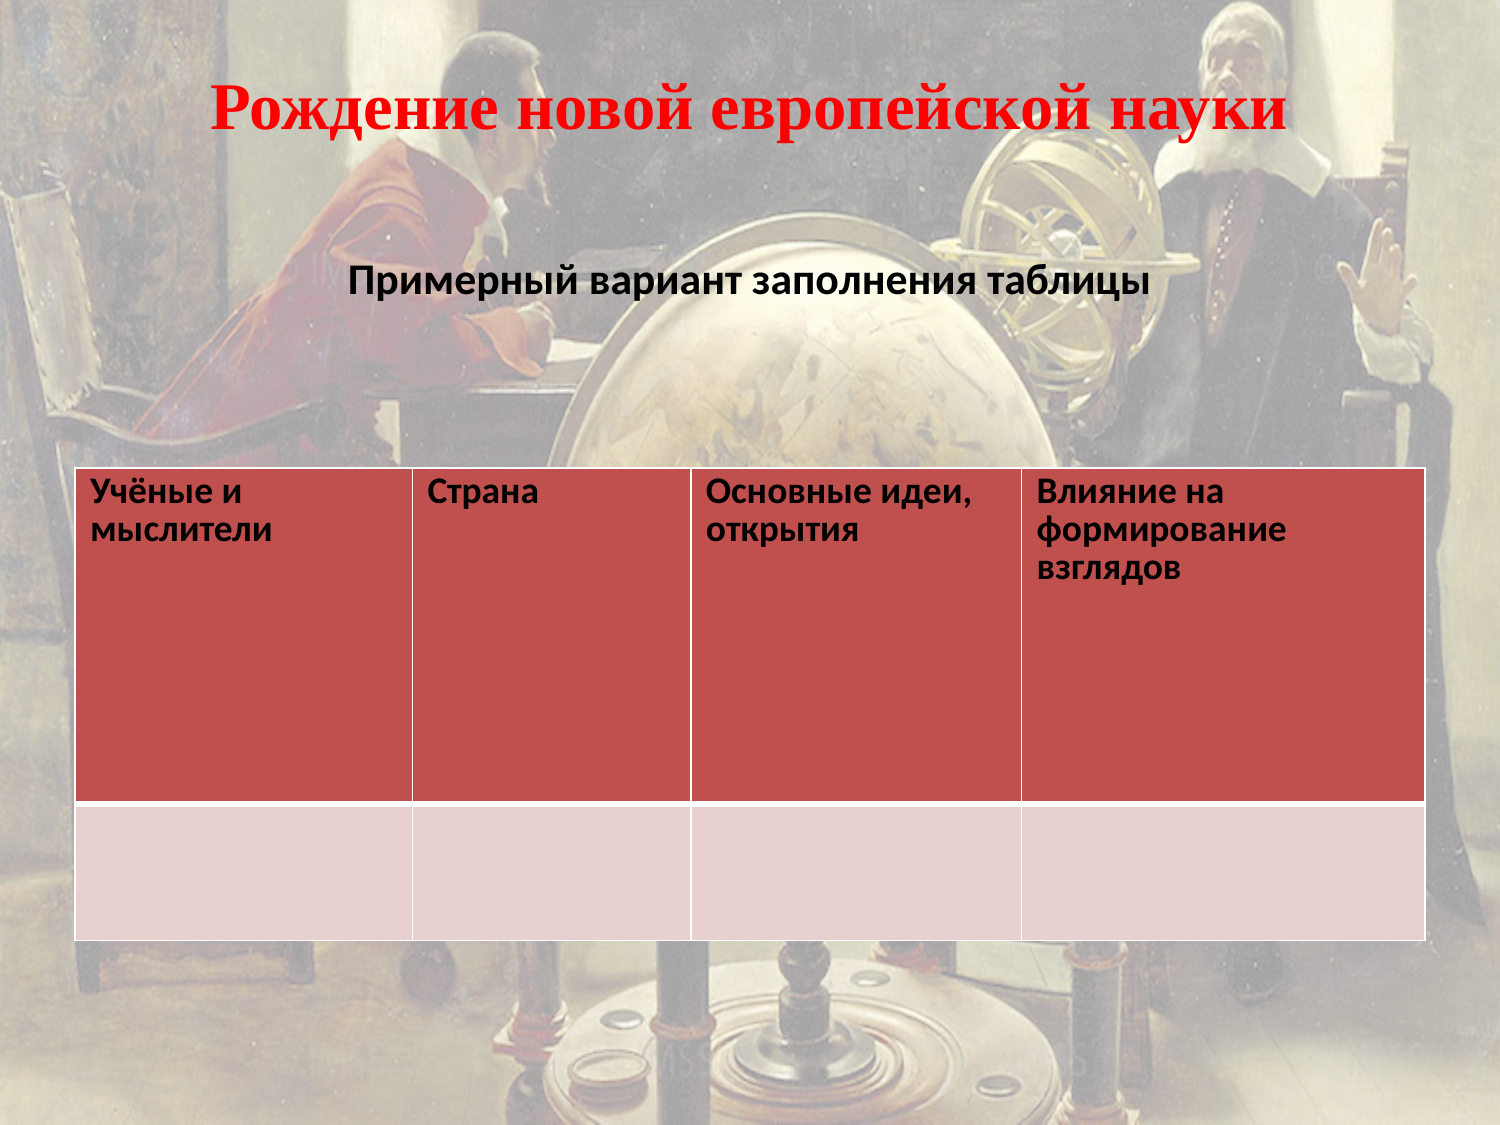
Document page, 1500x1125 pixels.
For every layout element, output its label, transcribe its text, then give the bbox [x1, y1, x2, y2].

table_header Влияние на формирование взглядов [1022, 469, 1424, 801]
table_cell [413, 807, 690, 940]
list Примерный вариант заполнения таблицы [75, 941, 1425, 1040]
table_header Основные идеи, открытия [692, 469, 1021, 801]
table_cell [1022, 807, 1424, 940]
table_header Страна [413, 469, 690, 801]
table_cell [76, 807, 412, 940]
title Рождение новой европейской науки [75, 45, 1425, 161]
list Примерный вариант заполнения таблицы [75, 243, 1425, 467]
table_header Учёные и мыслители [76, 469, 412, 801]
table_cell [692, 807, 1021, 940]
